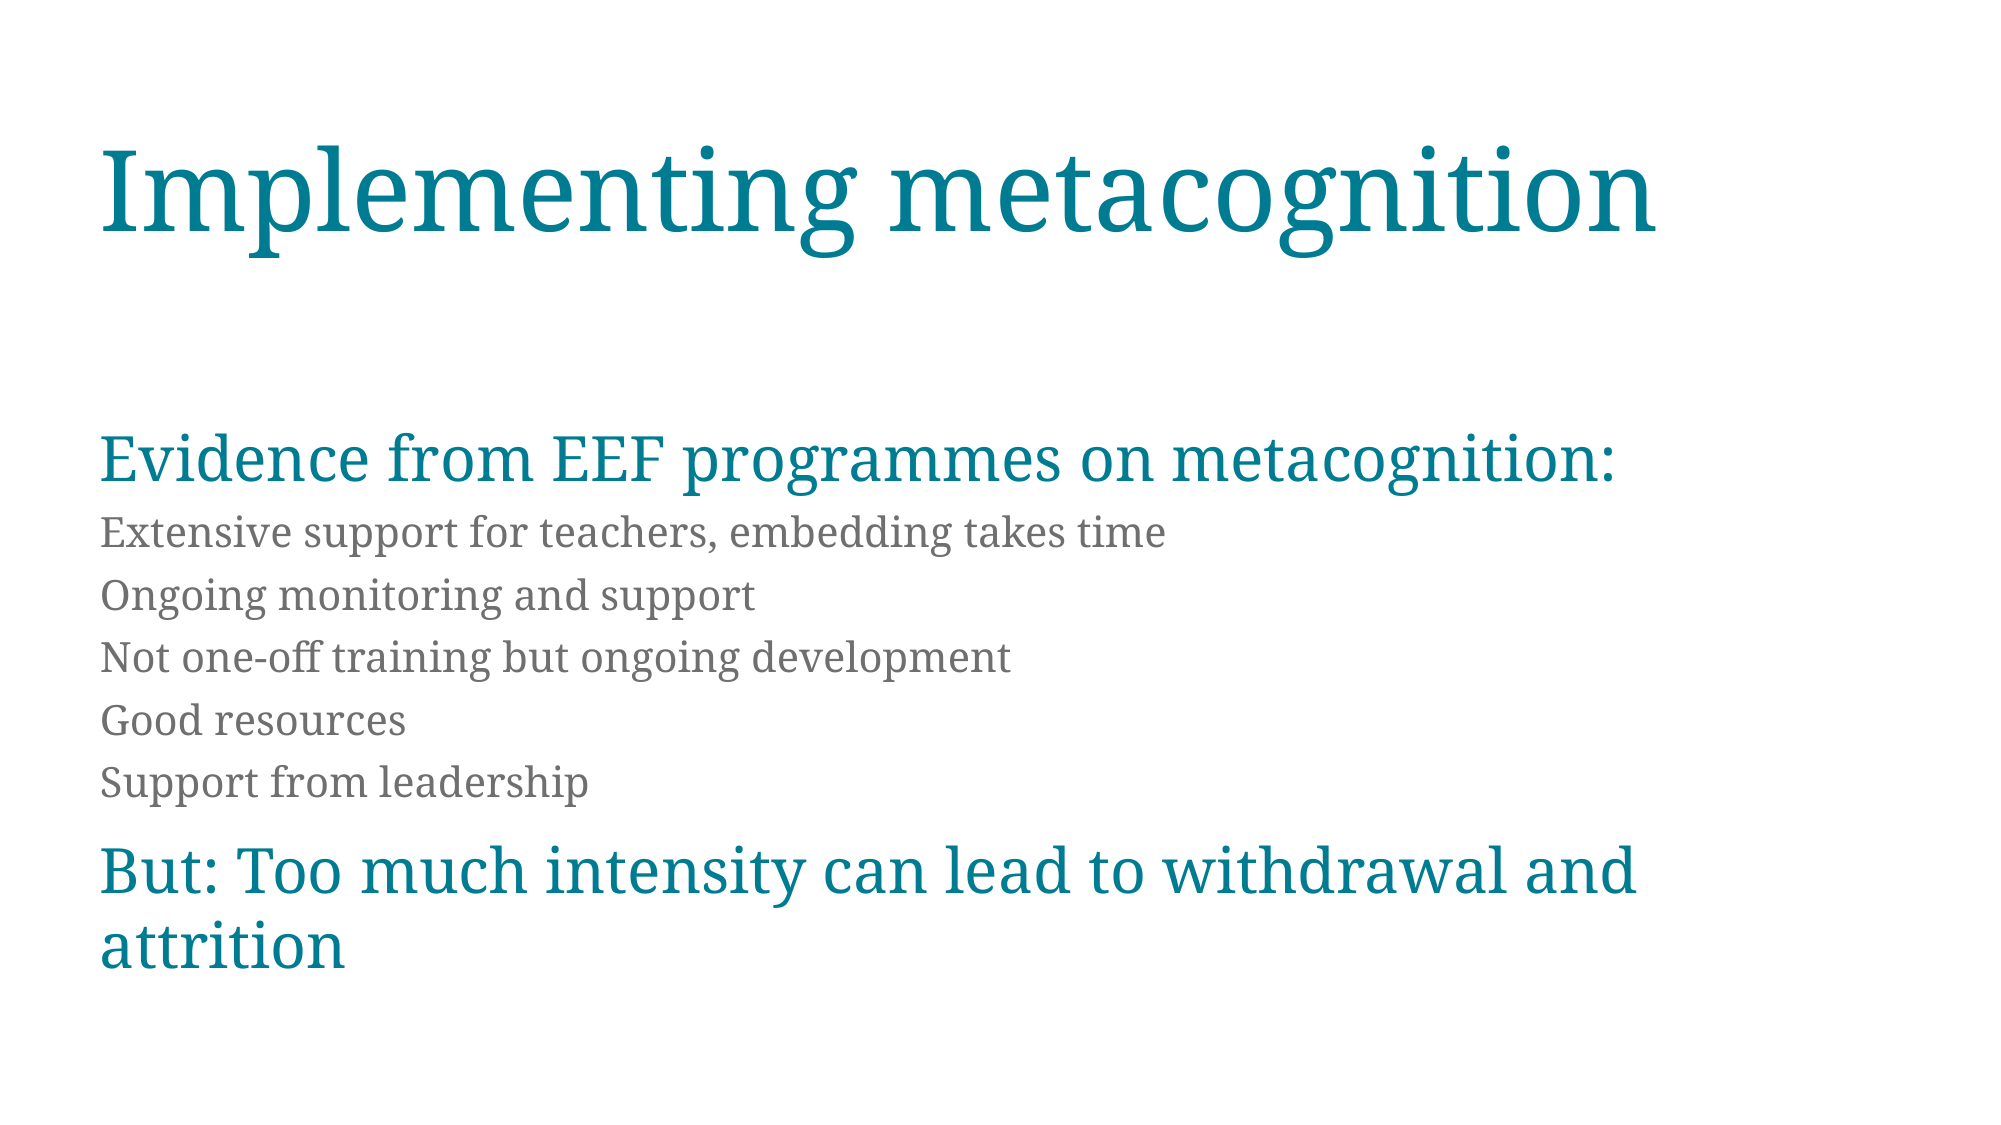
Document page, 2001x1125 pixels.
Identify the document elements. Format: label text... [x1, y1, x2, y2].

list Evidence from EEF programmes on metacognition: Extensive support for teachers, embedding takes time Ongoing monitoring and support Not one-off training but ongoing development Good resources Support from leadership But: Too much intensity can lead to withdrawal and attrition [99, 418, 1896, 1010]
title Implementing metacognition [99, 139, 1825, 358]
